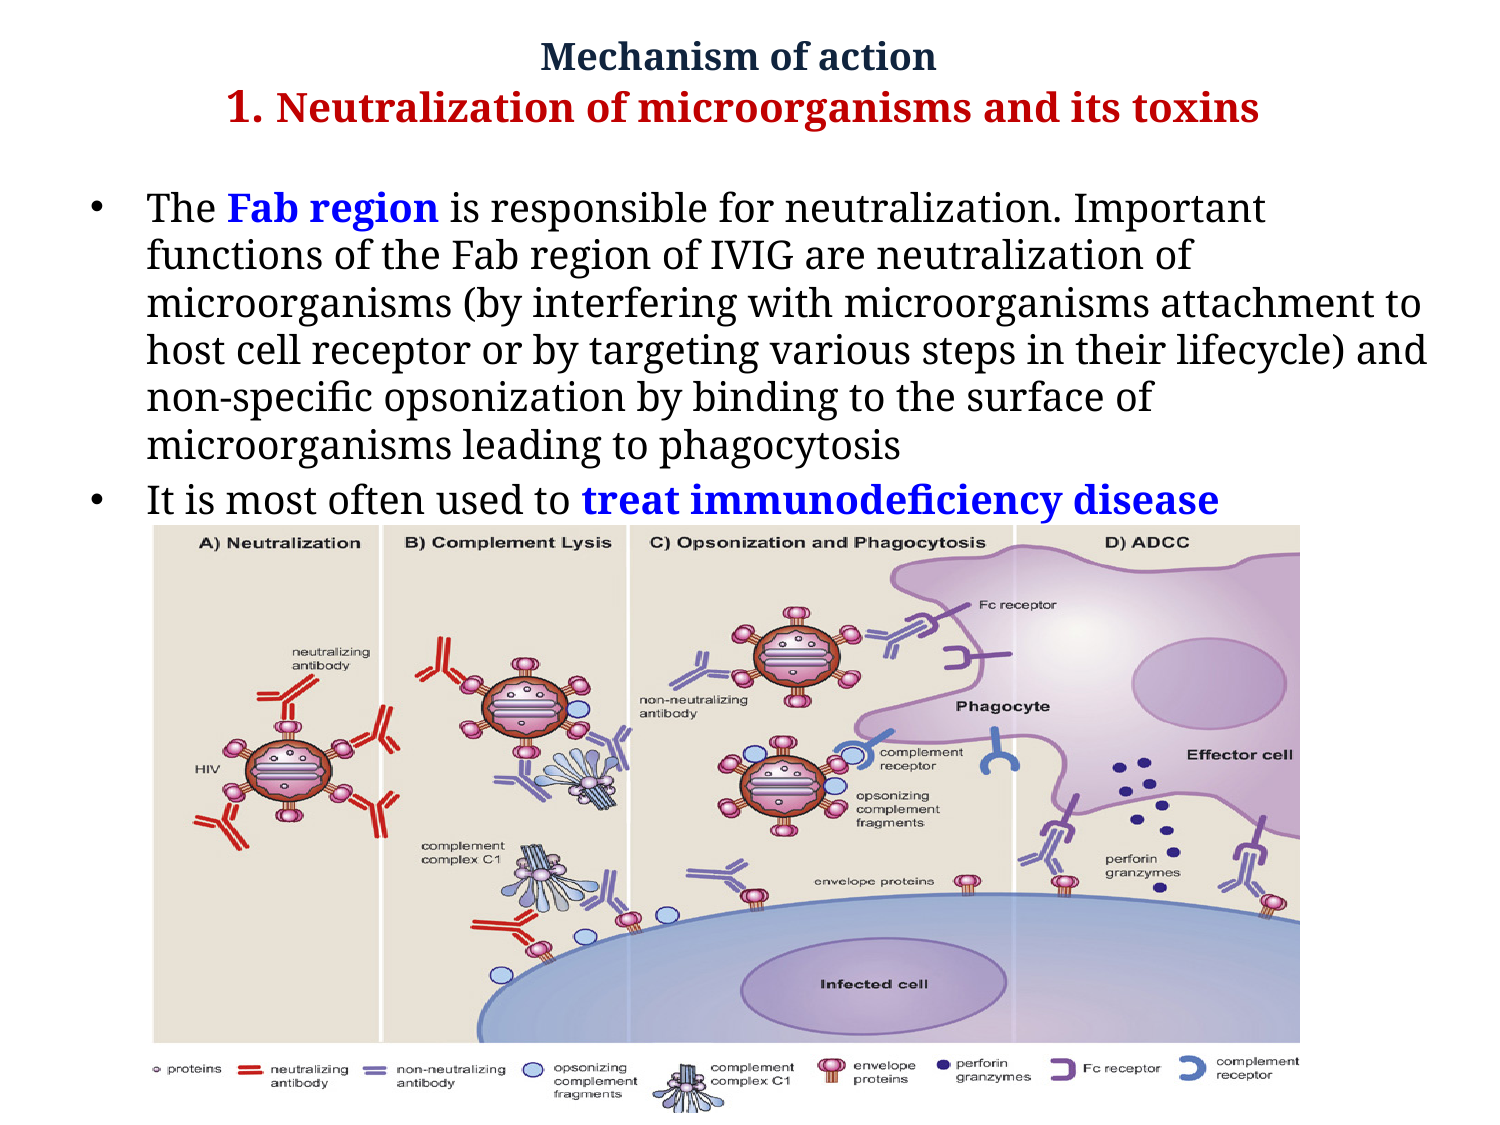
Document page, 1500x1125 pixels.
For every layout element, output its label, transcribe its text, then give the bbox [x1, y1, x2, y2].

picture [149, 524, 1301, 1113]
list The Fab region is responsible for neutralization. Important functions of the Fab region of IVIG are neutralization of microorganisms (by interfering with microorganisms attachment to host cell receptor or by targeting various steps in their lifecycle) and non-specific opsonization by binding to the surface of microorganisms leading to phagocytosis It is most often used to treat immunodeficiency disease [75, 174, 1463, 513]
title Mechanism of action 1. Neutralization of microorganisms and its toxins [24, 24, 1463, 188]
